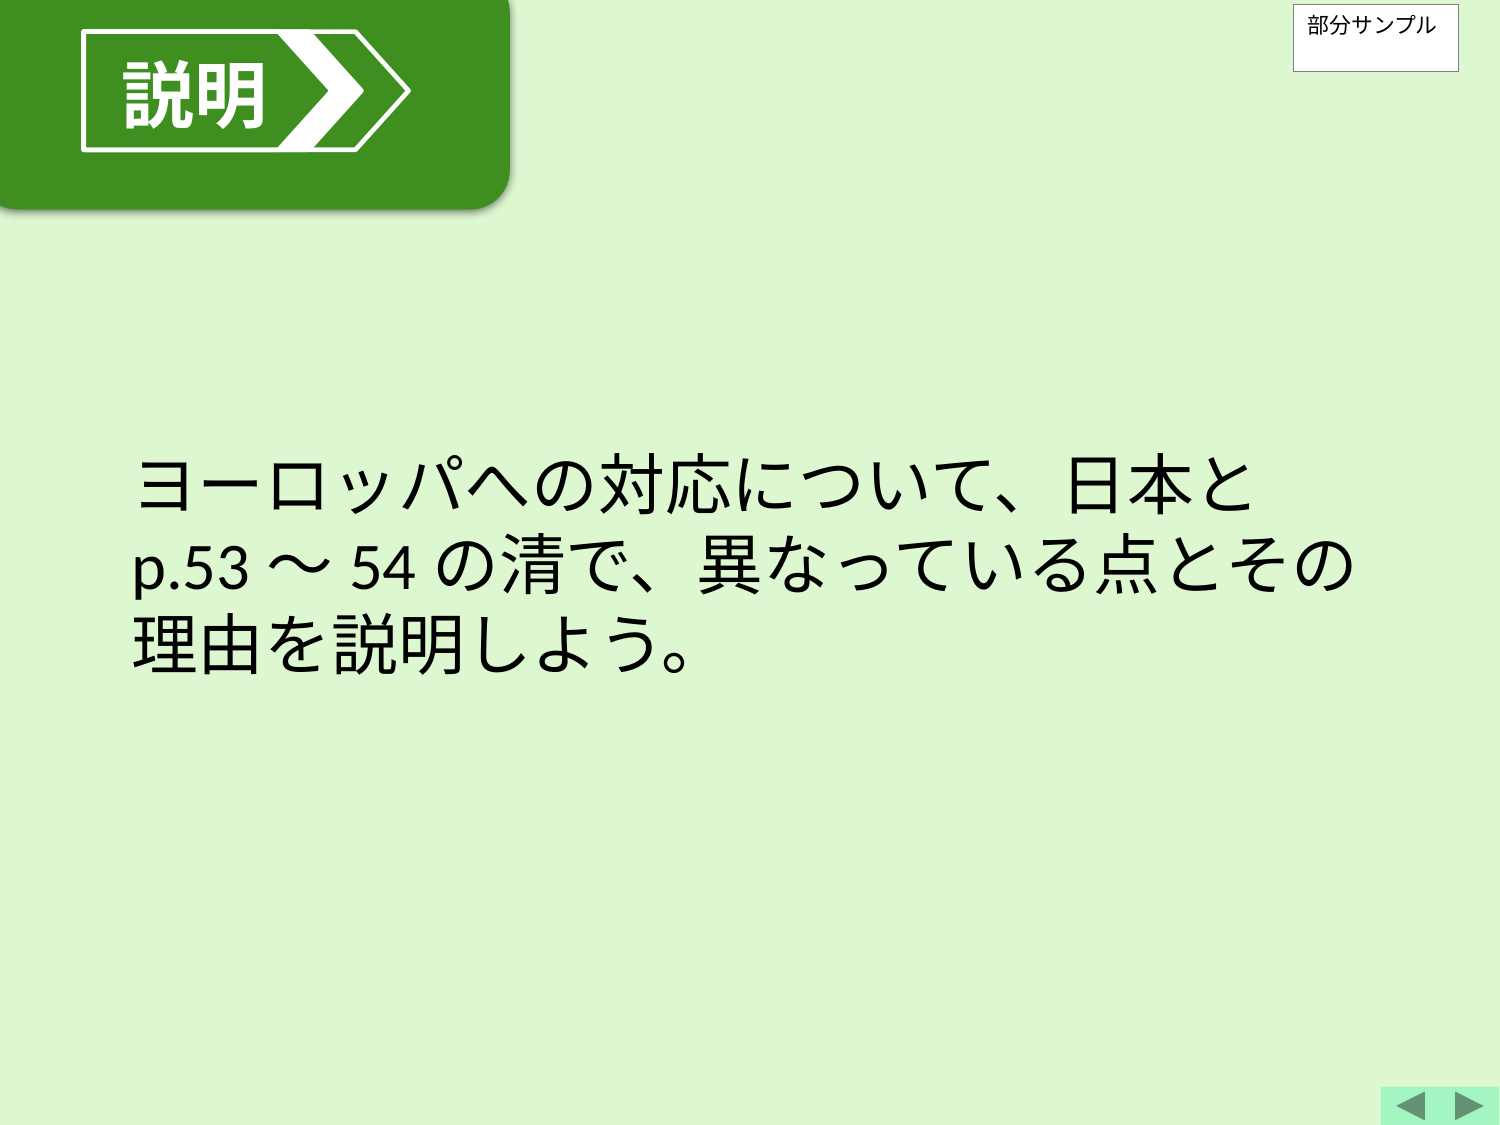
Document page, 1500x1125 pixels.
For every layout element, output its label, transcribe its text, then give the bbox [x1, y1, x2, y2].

text_box 部分サンプル [1293, 4, 1459, 72]
text_box 説明 [82, 30, 333, 151]
text_box [310, 30, 410, 151]
text_box [1439, 1086, 1500, 1125]
text_box [1380, 1086, 1439, 1125]
text_box [280, 30, 363, 151]
title ヨーロッパへの対応について、日本とp.53～54の清で、異なっている点とその理由を説明しよう。 [116, 375, 1396, 750]
